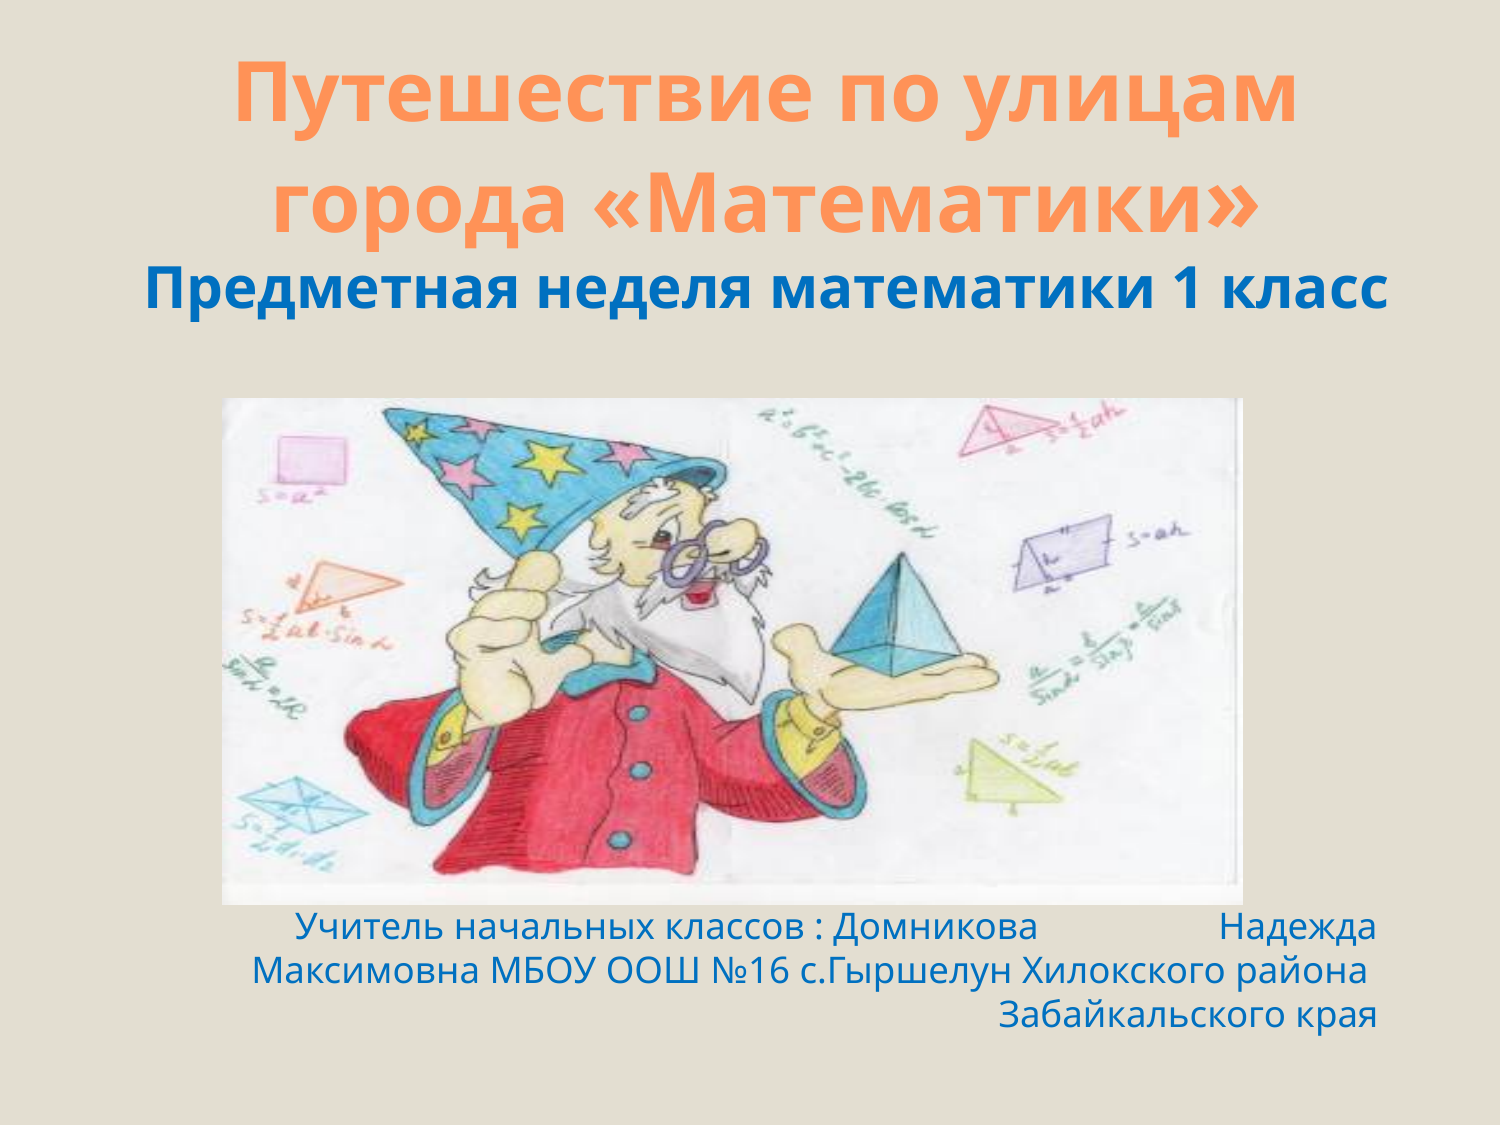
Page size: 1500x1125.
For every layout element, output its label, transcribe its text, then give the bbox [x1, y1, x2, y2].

subtitle Учитель начальных классов : Домникова Надежда Максимовна МБОУ ООШ №16 с.Гыршелун Хилокского района Забайкальского края [118, 902, 1394, 1043]
title Путешествие по улицам города «Математики» Предметная неделя математики 1 класс [128, 0, 1404, 329]
picture [222, 398, 1243, 905]
